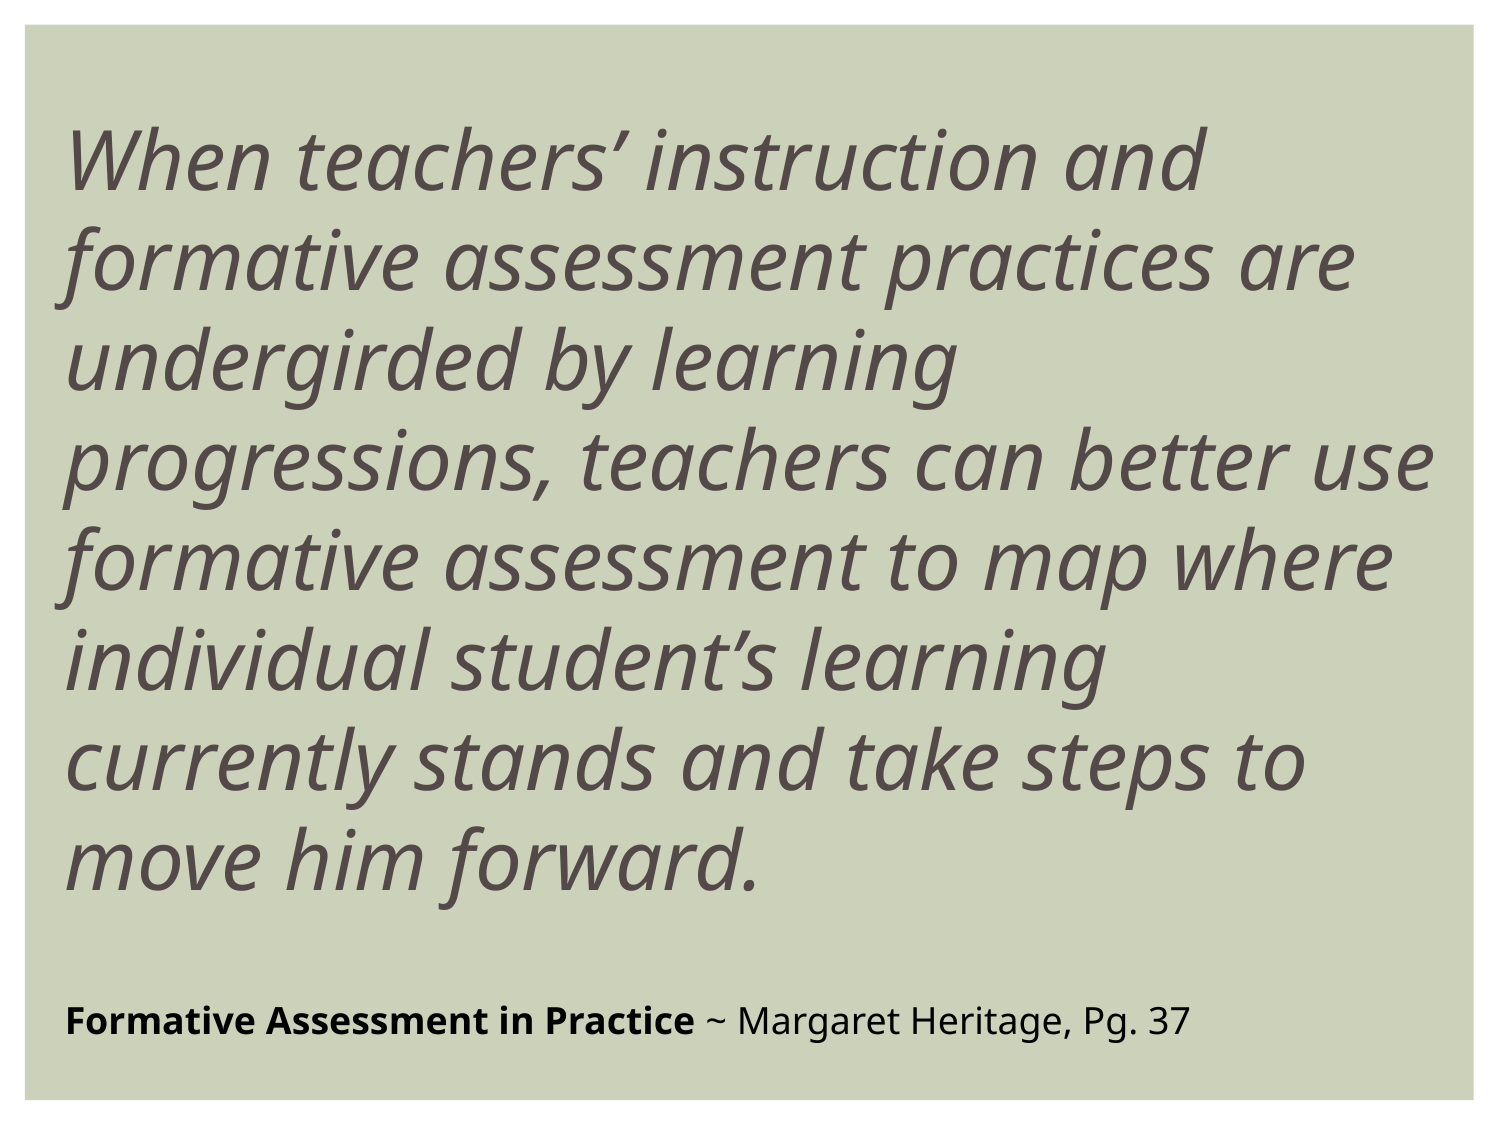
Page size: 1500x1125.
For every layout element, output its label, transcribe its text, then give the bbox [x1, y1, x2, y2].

text_box When teachers’ instruction and formative assessment practices are undergirded by learning progressions, teachers can better use formative assessment to map where individual student’s learning currently stands and take steps to move him forward. Formative Assessment in Practice ~ Margaret Heritage, Pg. 37 [49, 99, 1463, 1095]
